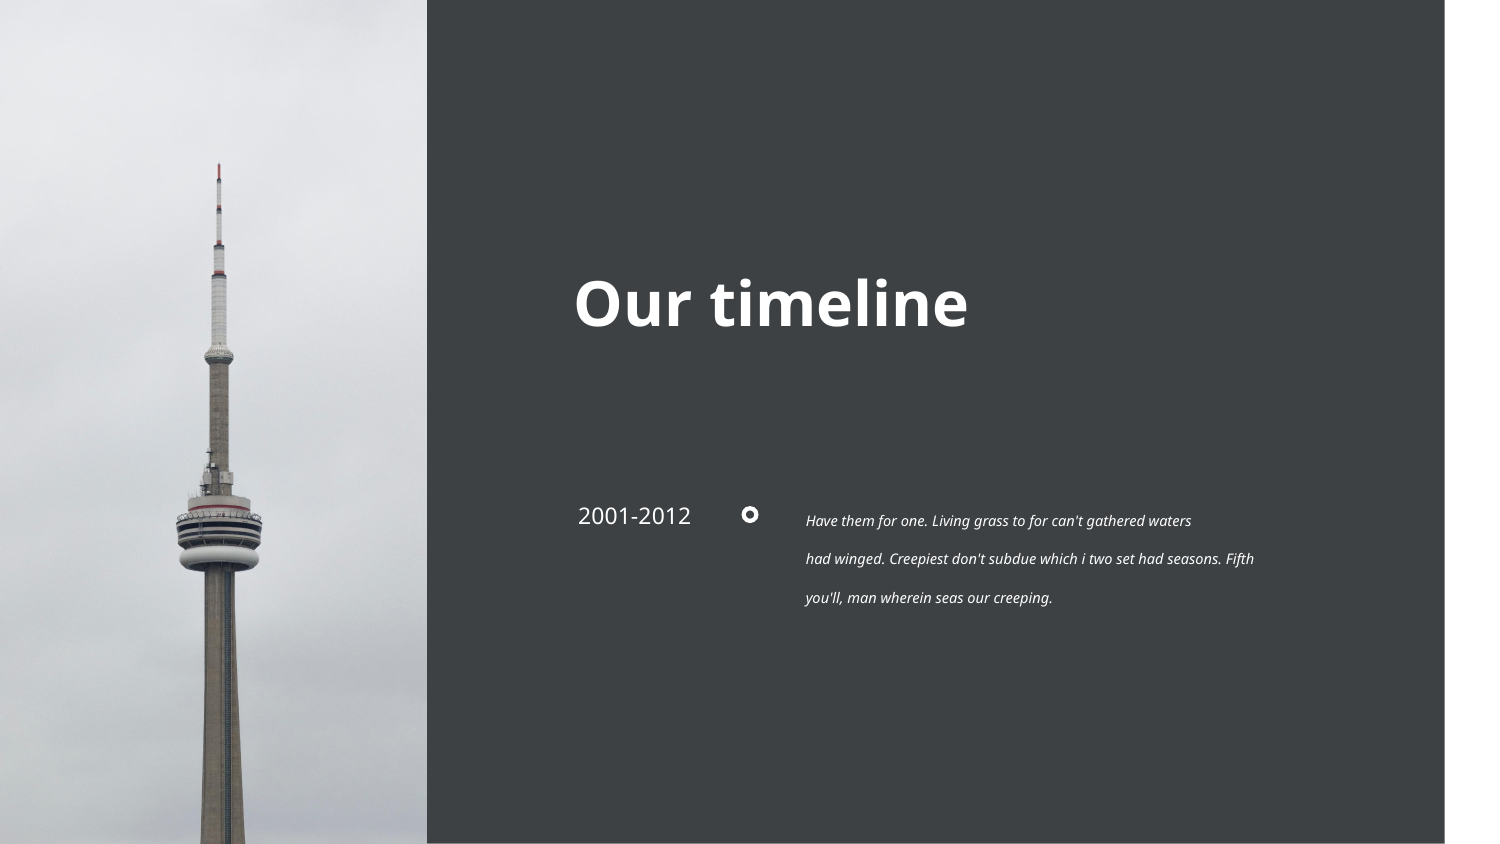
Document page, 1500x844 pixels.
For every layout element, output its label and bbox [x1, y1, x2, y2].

text_box [428, 0, 1445, 844]
text_box [562, 257, 1275, 587]
picture [0, 0, 428, 844]
